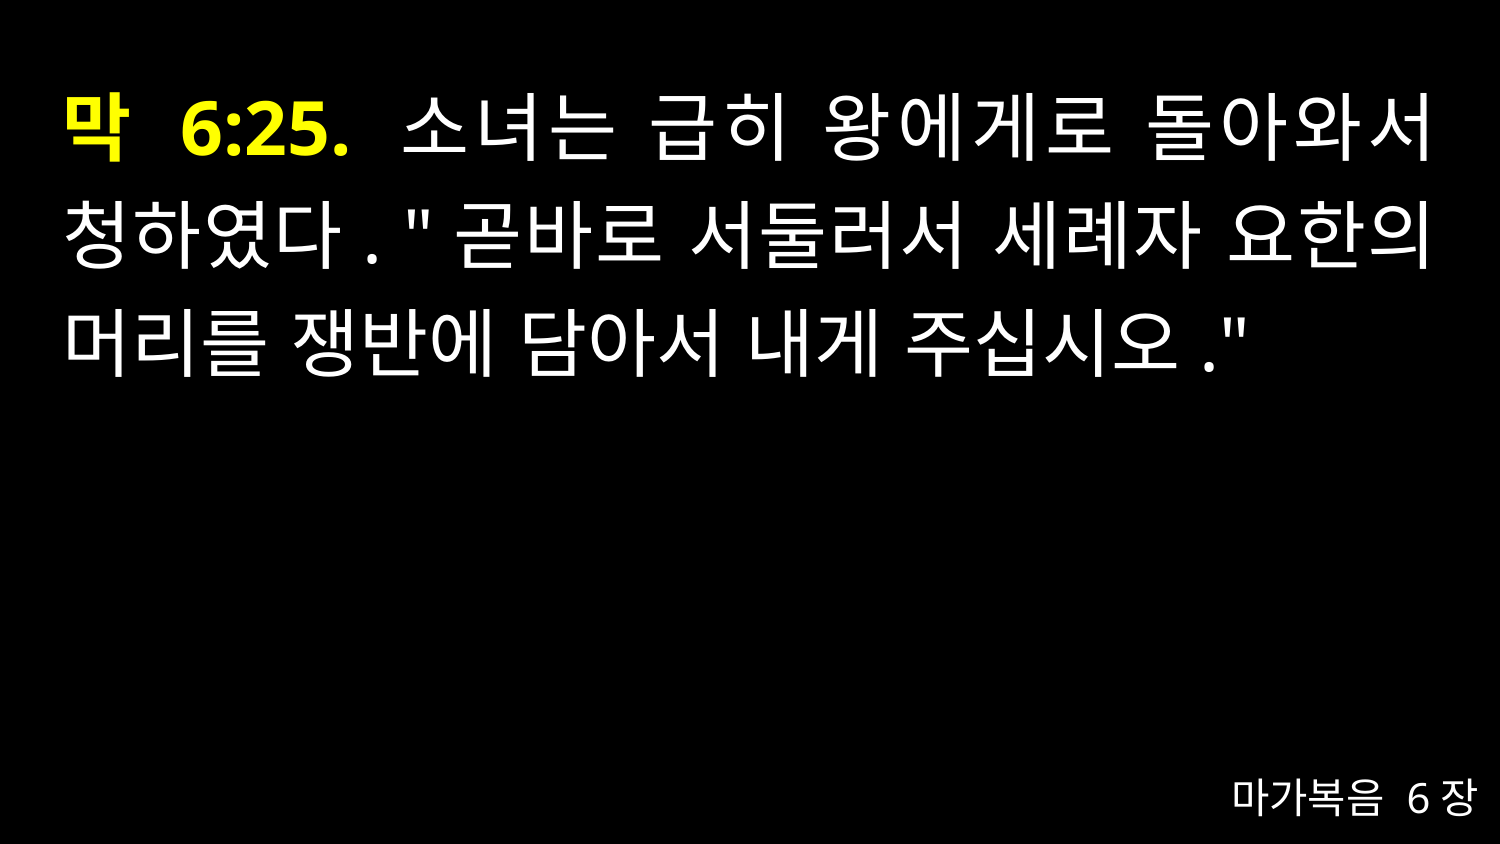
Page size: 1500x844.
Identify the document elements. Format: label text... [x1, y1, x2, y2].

title 막 6:25. 소녀는 급히 왕에게로 돌아와서 청하였다. "곧바로 서둘러서 세례자 요한의 머리를 쟁반에 담아서 내게 주십시오." [0, 0, 1500, 844]
subtitle 마가복음 6장 [916, 770, 1500, 844]
